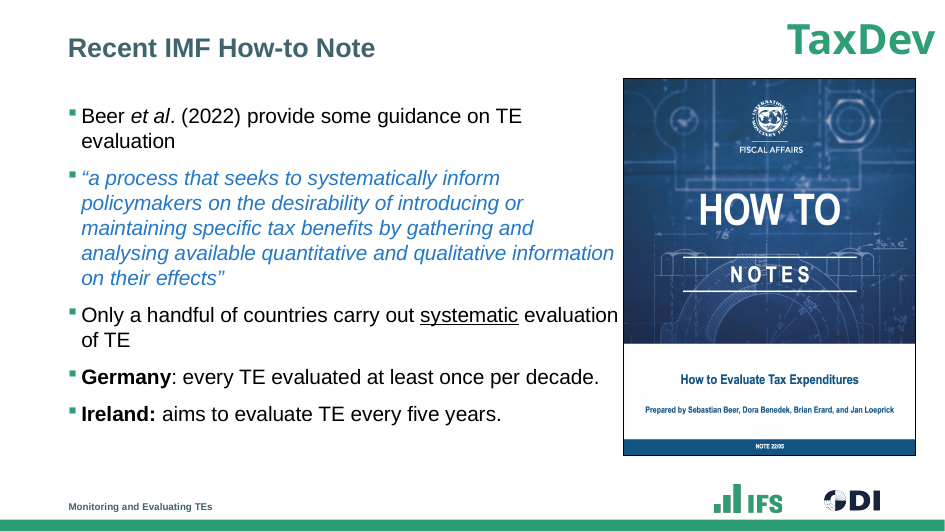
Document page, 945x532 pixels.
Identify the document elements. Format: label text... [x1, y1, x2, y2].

picture [824, 490, 880, 511]
picture [623, 78, 916, 456]
footer Monitoring and Evaluating TEs [53, 492, 373, 521]
list Beer et al. (2022) provide some guidance on TE evaluation “a process that seeks to systematically inform policymakers on the desirability of introducing or maintaining specific tax benefits by gathering and analysing available quantitative and qualitative information on their effects” Only a handful of countries carry out systematic evaluation of TE Germany: every TE evaluated at least once per decade. Ireland: aims to evaluate TE every five years. [52, 95, 636, 479]
title Recent IMF How-to Note [52, 26, 760, 71]
